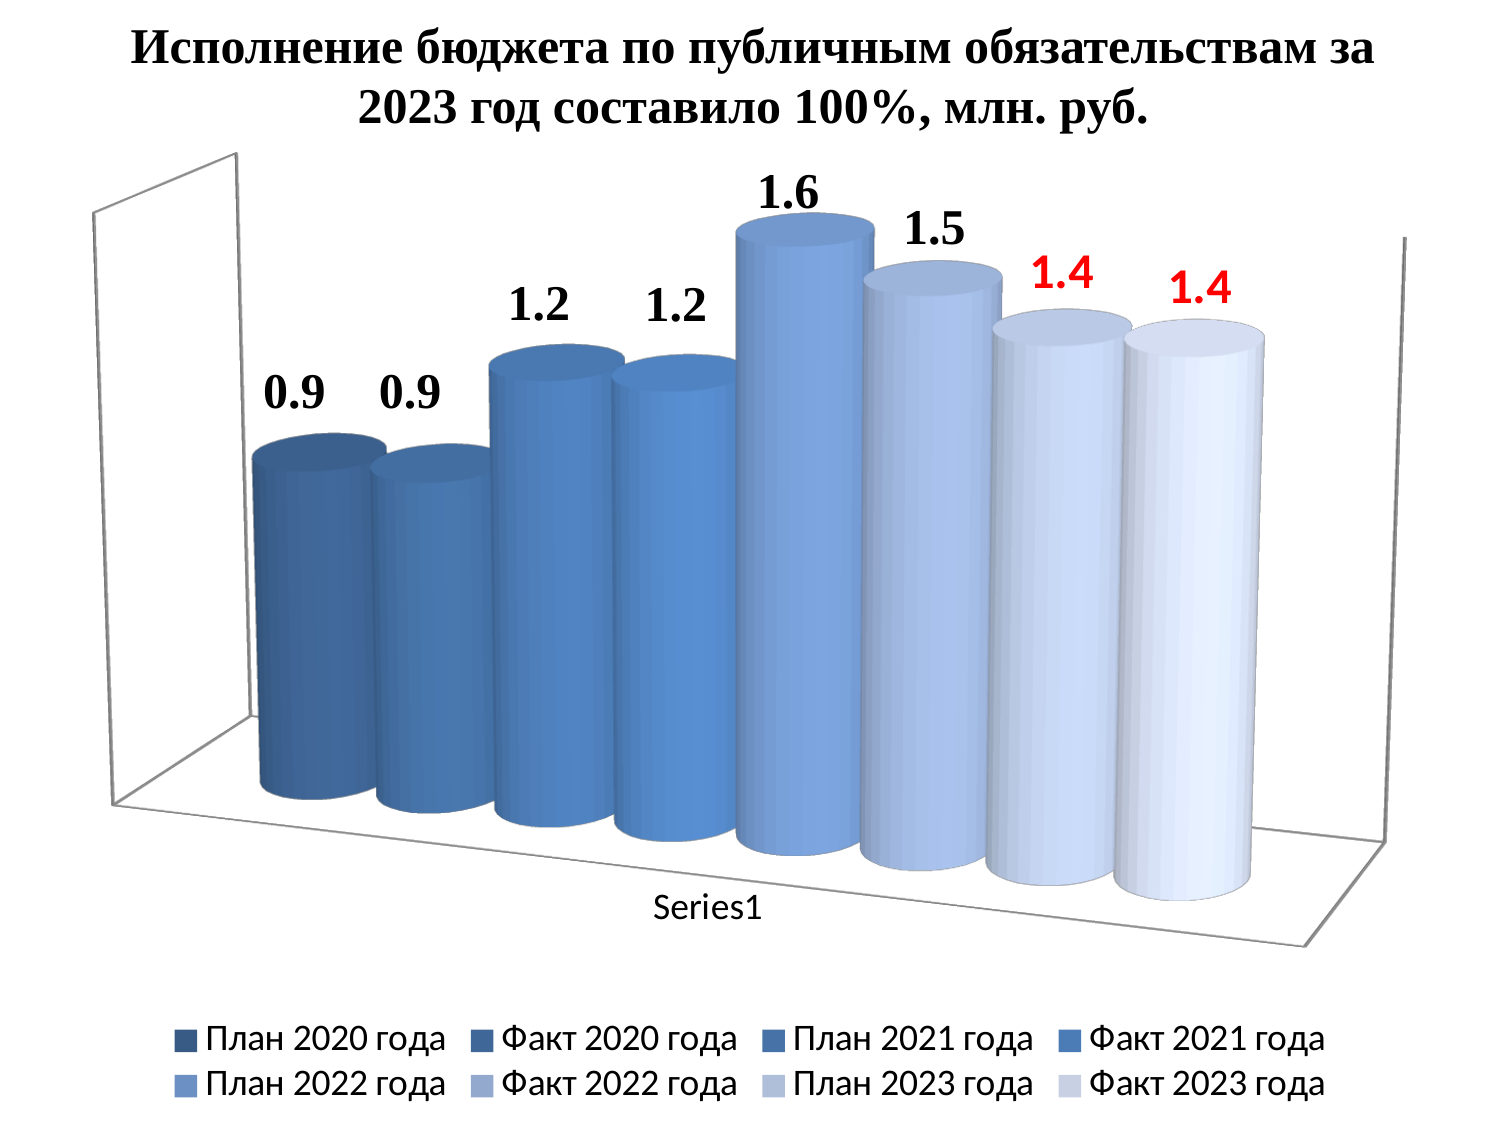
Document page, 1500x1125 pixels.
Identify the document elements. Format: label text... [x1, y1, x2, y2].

text_box Исполнение бюджета по публичным обязательствам за 2023 год составило 100%, млн. руб. [49, 5, 1443, 141]
chart [12, 143, 1488, 1113]
